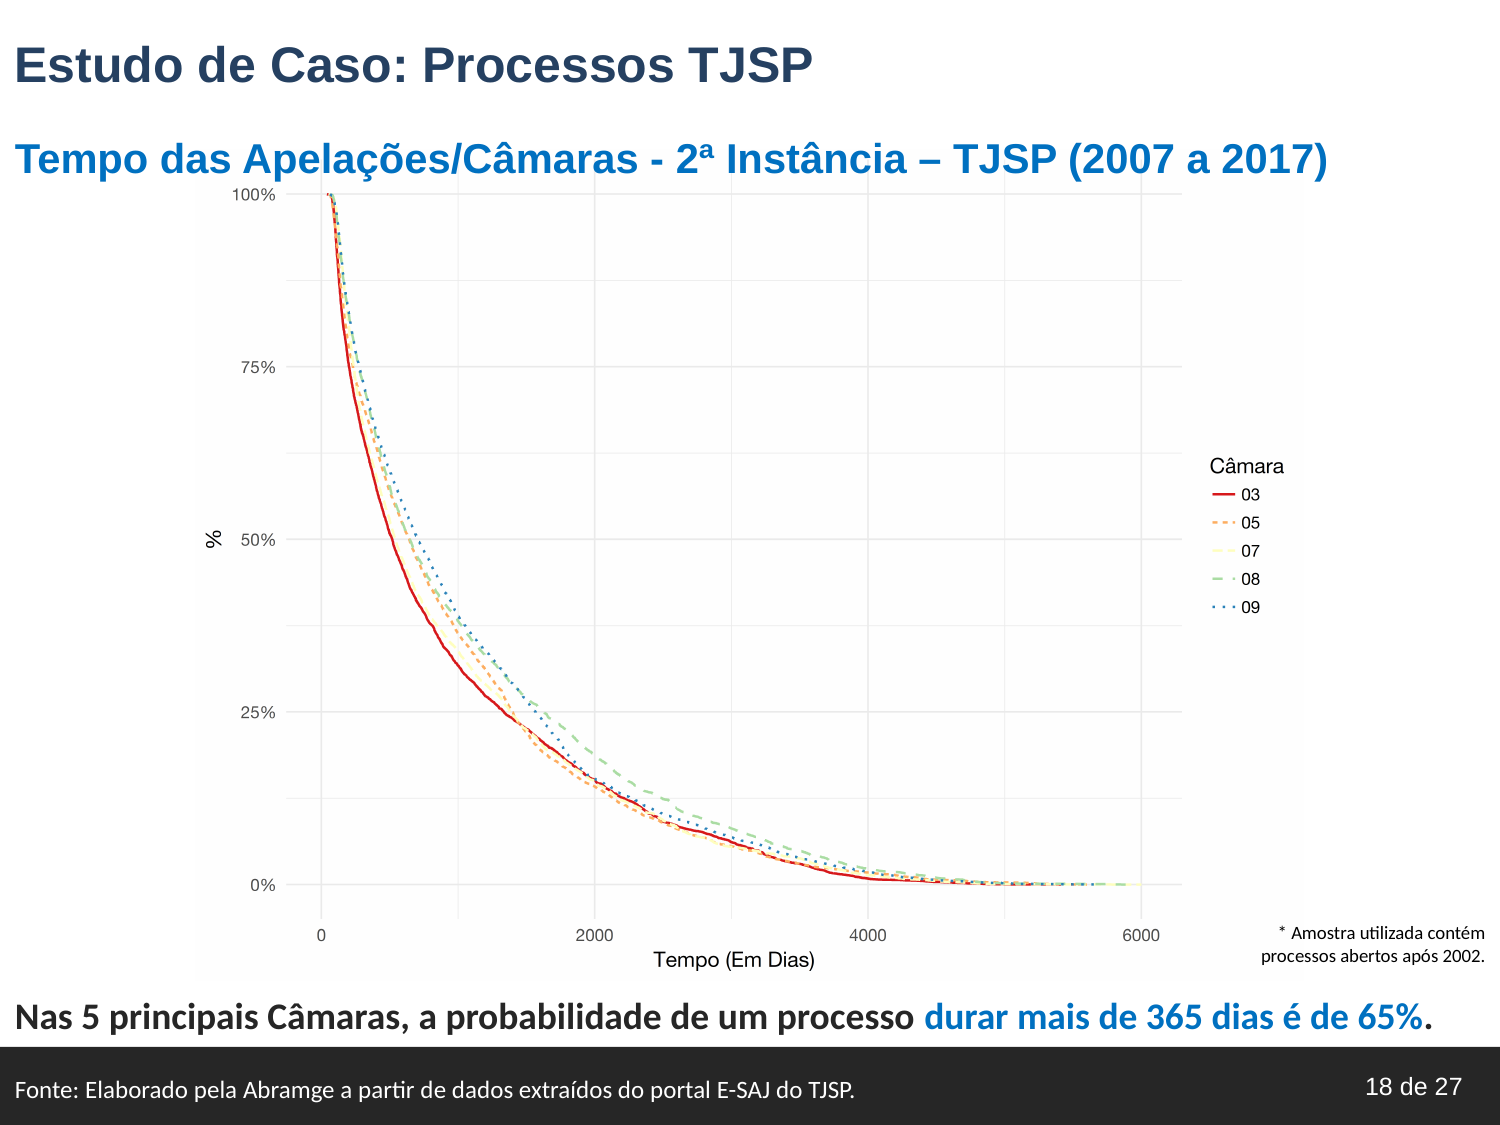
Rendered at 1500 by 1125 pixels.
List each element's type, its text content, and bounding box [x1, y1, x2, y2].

text_box * Amostra utilizada contém processos abertos após 2002. [1304, 913, 1500, 974]
text_box Tempo das Apelações/Câmaras - 2ª Instância – TJSP (2007 a 2017) [0, 124, 1500, 190]
picture [195, 149, 1304, 981]
text_box Estudo de Caso: Processos TJSP [0, 25, 1442, 100]
text_box Fonte: Elaborado pela Abramge a partir de dados extraídos do portal E-SAJ do TJSP. [0, 1066, 1348, 1112]
text_box Nas 5 principais Câmaras, a probabilidade de um processo durar mais de 365 dias é de 65%. [0, 984, 1500, 1045]
